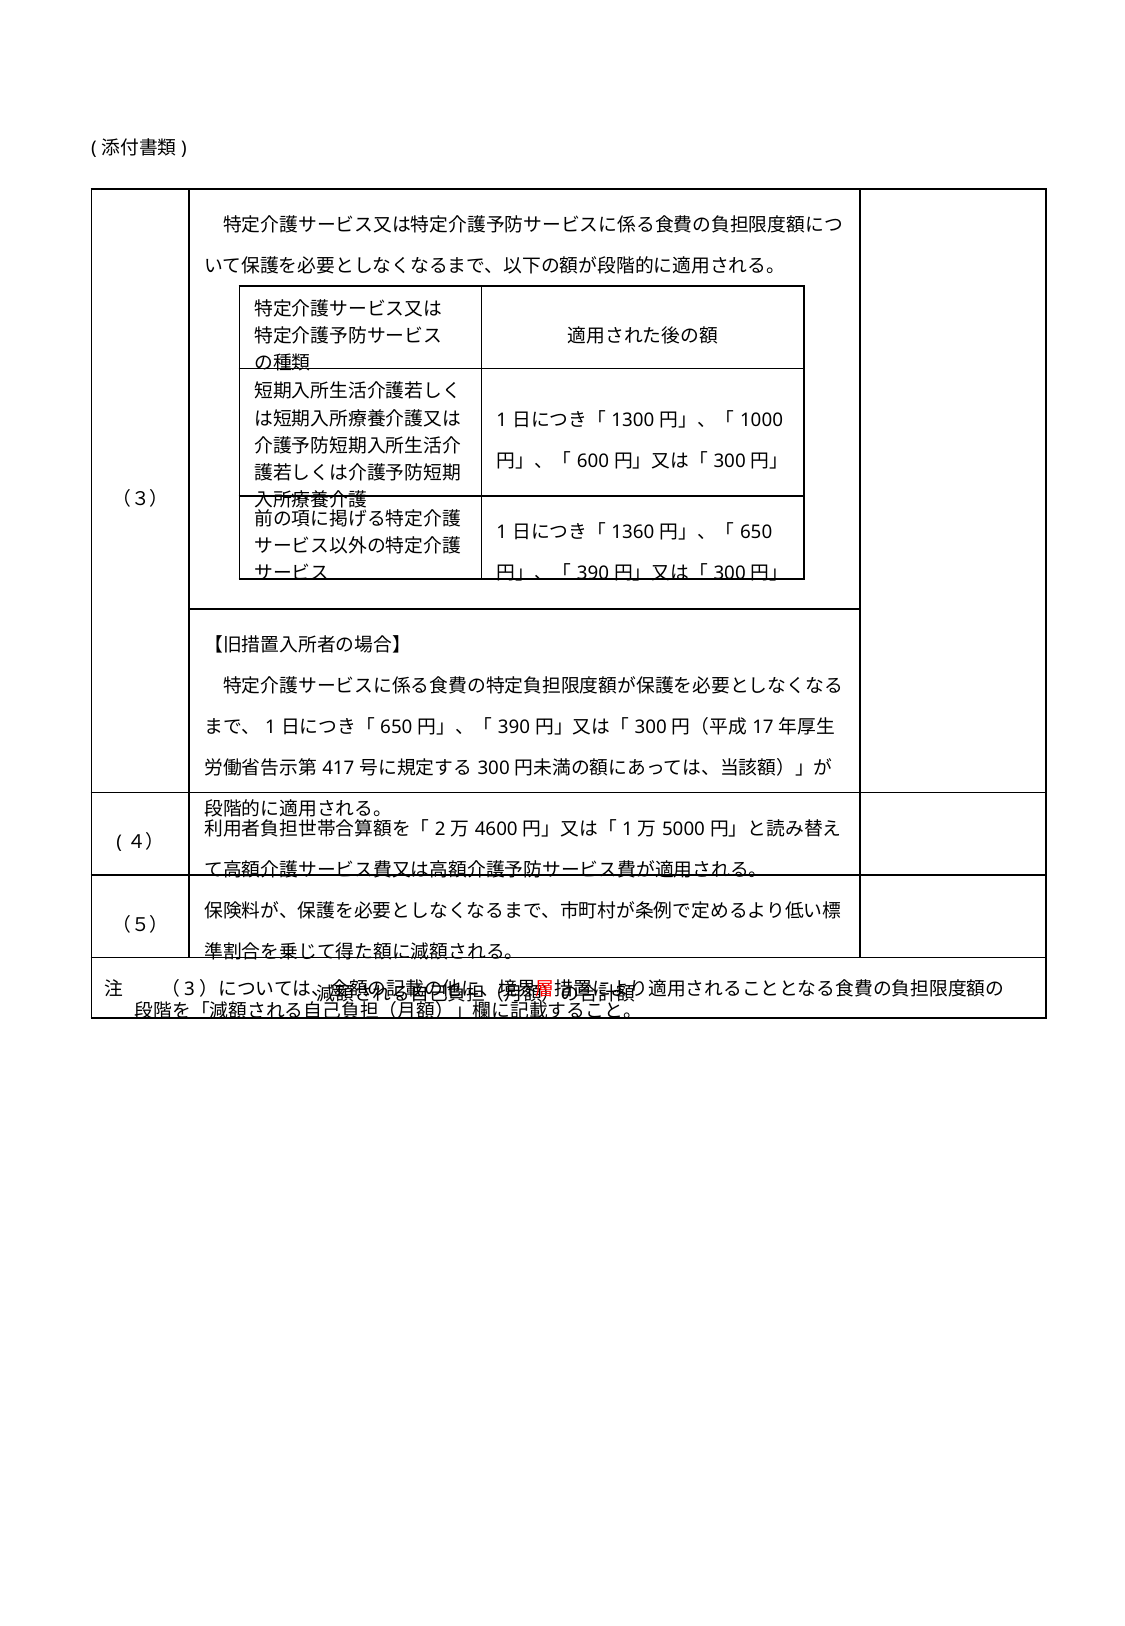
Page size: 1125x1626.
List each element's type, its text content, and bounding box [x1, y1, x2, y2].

table_cell [861, 876, 1045, 957]
table_cell (４） [92, 793, 188, 874]
table_header 特定介護サービス又は特定介護予防サービスに係る食費の負担限度額について保護を必要としなくなるまで、以下の額が段階的に適用される。 [190, 190, 859, 608]
table_cell [860, 958, 1045, 1017]
table_cell 短期入所生活介護若しくは短期入所療養介護又は介護予防短期入所生活介護若しくは介護予防短期入所療養介護 [240, 369, 481, 495]
table_cell 1日につき「1360円」、「650円」、「390円」又は「300円」 [482, 497, 803, 578]
table_cell 1日につき「1300円」、「1000円」、「600円」又は「300円」 [482, 369, 803, 495]
table_cell [861, 793, 1045, 874]
text_box 注 （3）については、金額の記載の他に、境界層措置により適用されることとなる食費の負担限度額の段階を「減額される自己負担（月額）」欄に記載すること。 [90, 969, 1035, 1029]
table_cell 保険料が、保護を必要としなくなるまで、市町村が条例で定めるより低い標準割合を乗じて得た額に減額される。 [190, 876, 859, 957]
table_cell 利用者負担世帯合算額を「2万4600円」又は「1万5000円」と読み替えて高額介護サービス費又は高額介護予防サービス費が適用される。 [190, 793, 859, 874]
table_cell 【旧措置入所者の場合】 特定介護サービスに係る食費の特定負担限度額が保護を必要としなくなるまで、1日につき「650円」、「390円」又は「300円（平成17年厚生労働省告示第417号に規定する300円未満の額にあっては、当該額）」が段階的に適用される。 [190, 610, 859, 792]
table_header 特定介護サービス又は 特定介護予防サービス の種類 [240, 287, 481, 368]
table_cell （５） [92, 876, 188, 957]
table_header （３） [92, 190, 188, 792]
table_cell 前の項に掲げる特定介護サービス以外の特定介護サービス [240, 497, 481, 578]
text_box (添付書類) [91, 129, 1037, 166]
table_cell 減額される自己負担（月額）の合計額 [92, 958, 860, 969]
table_header 適用された後の額 [482, 287, 803, 368]
table_header [861, 190, 1045, 792]
